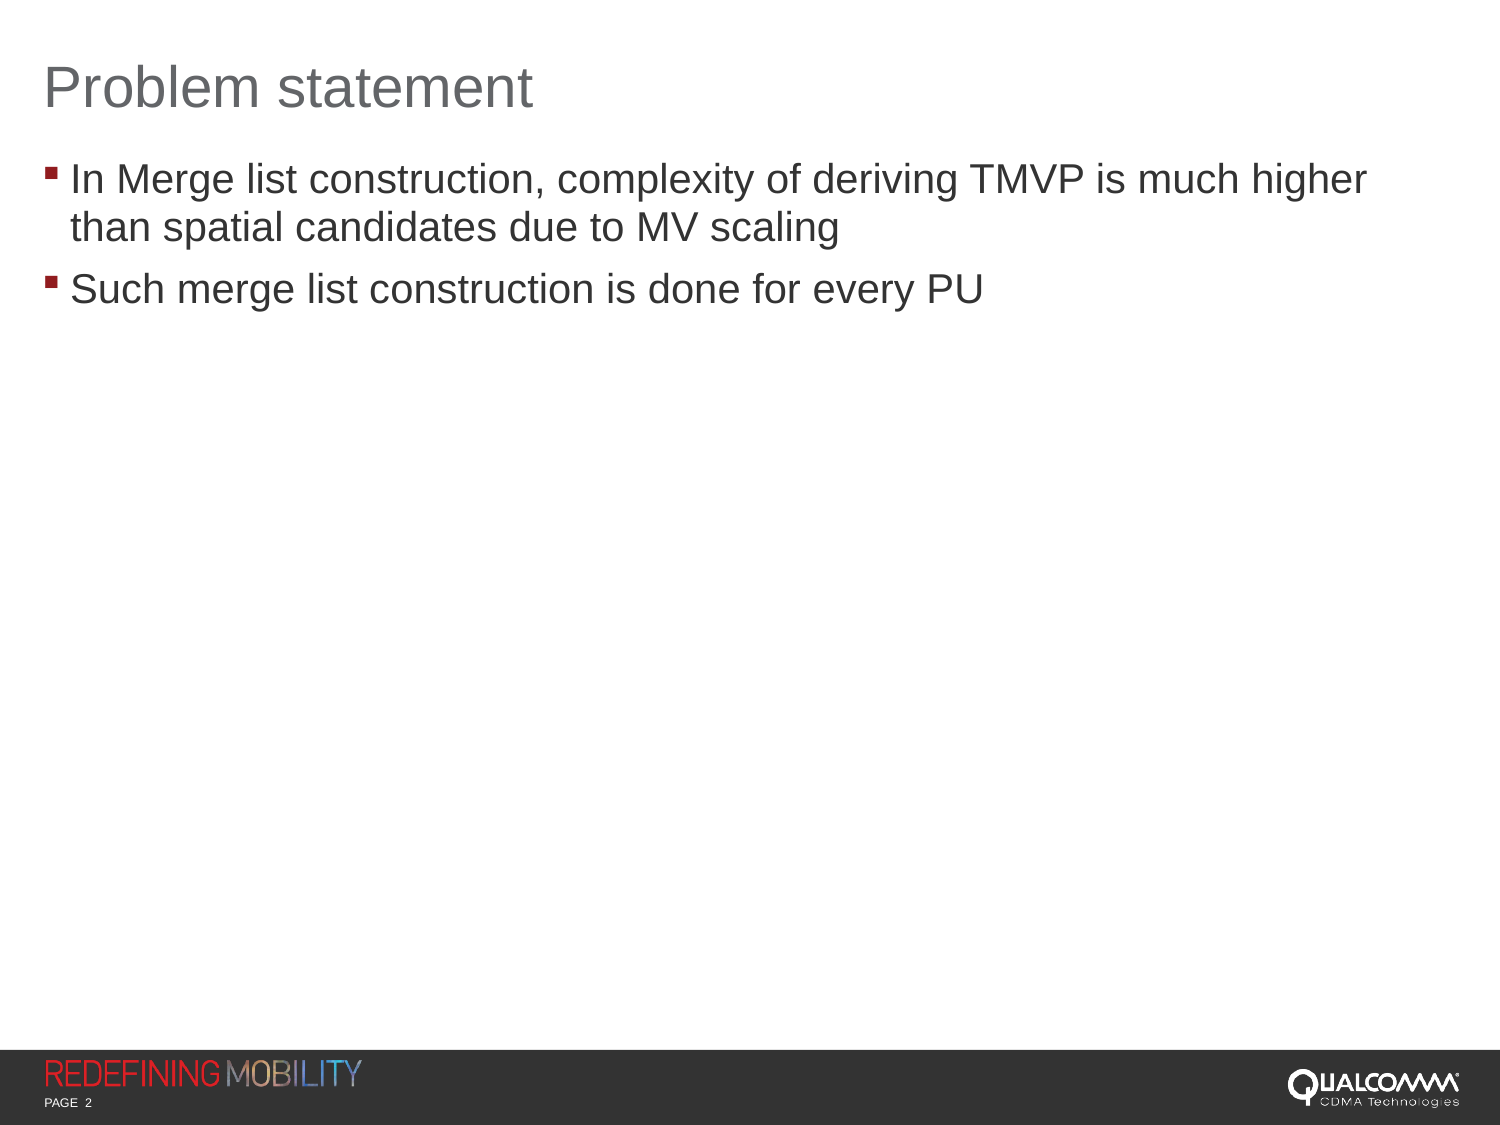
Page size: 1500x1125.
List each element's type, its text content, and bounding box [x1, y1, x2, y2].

title Problem statement [28, 44, 1462, 138]
picture [30, 1048, 372, 1099]
picture [1278, 1058, 1478, 1114]
list In Merge list construction, complexity of deriving TMVP is much higher than spatial candidates due to MV scaling Such merge list construction is done for every PU [26, 148, 1457, 1021]
